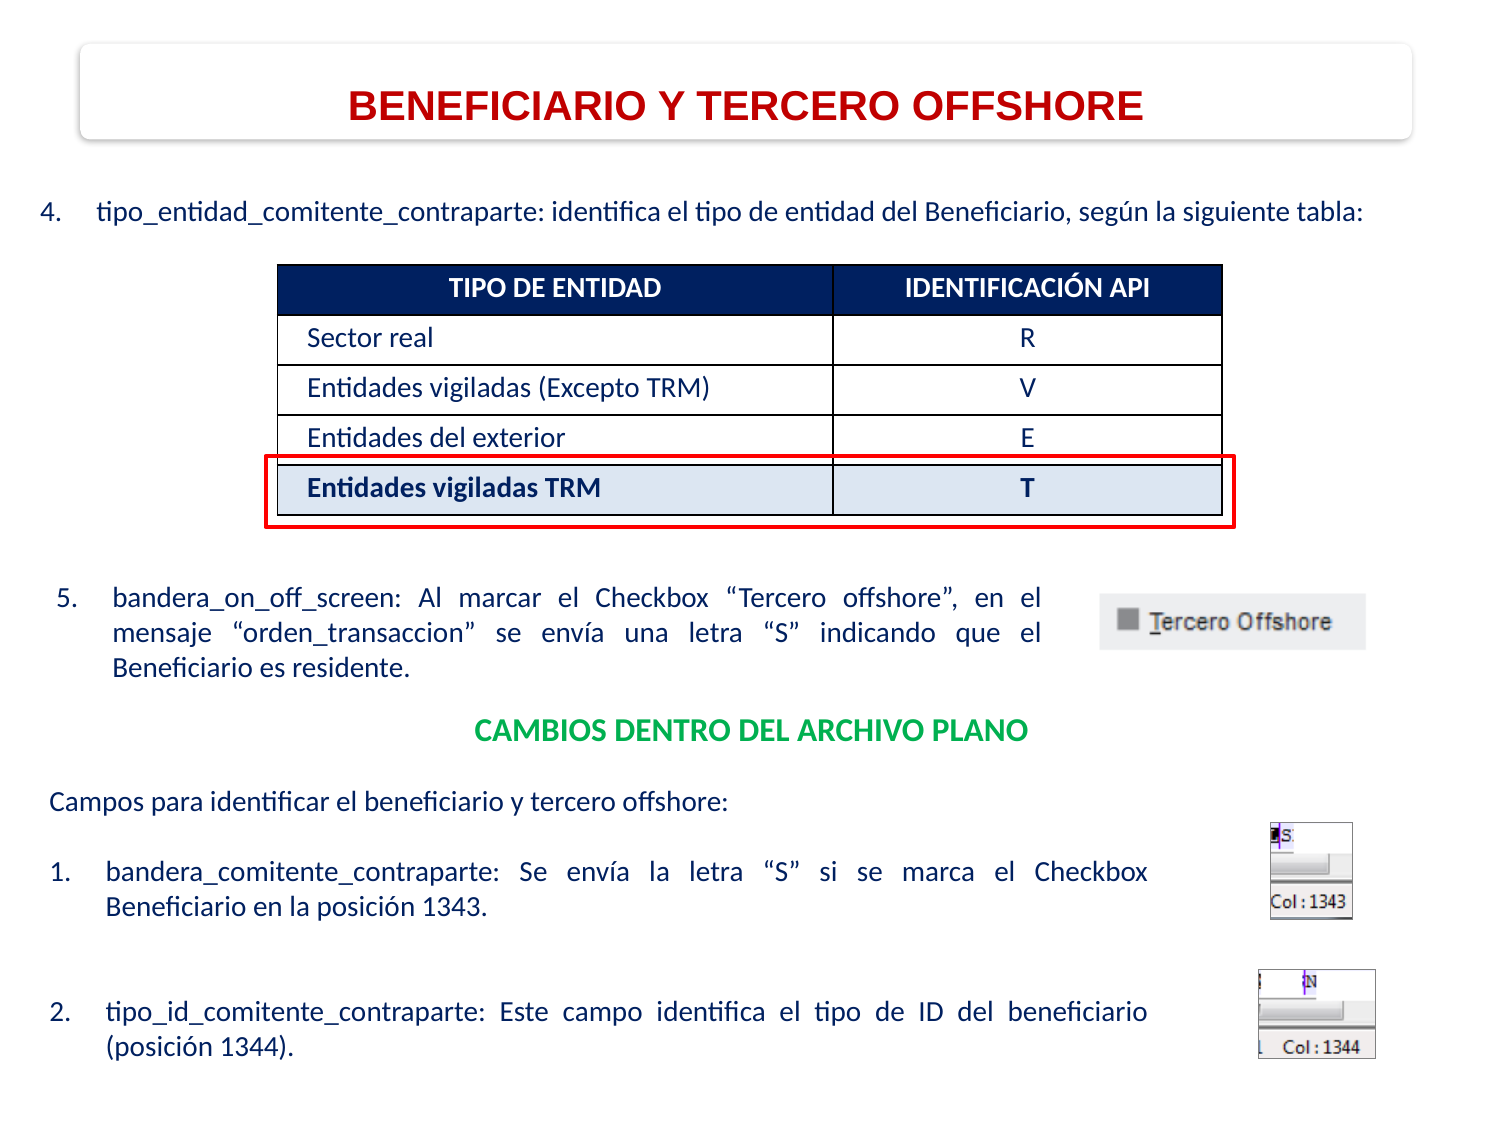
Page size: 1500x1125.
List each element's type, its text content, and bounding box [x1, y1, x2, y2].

text_box tipo_entidad_comitente_contraparte: identifica el tipo de entidad del Beneficiario, según la siguiente tabla: [25, 184, 1449, 584]
table_header IDENTIFICACIÓN API [834, 266, 1221, 314]
table_header TIPO DE ENTIDAD [278, 266, 832, 314]
text_box Campos para identificar el beneficiario y tercero offshore: bandera_comitente_contraparte: Se envía la letra “S” si se marca el Checkbox Beneficiario en la posición 1343. tipo_id_comitente_contraparte: Este campo identifica el tipo de ID del beneficiario (posición 1344). [34, 775, 1164, 1070]
table_cell E [834, 416, 1221, 454]
table_cell Sector real [278, 316, 832, 364]
picture [1092, 585, 1375, 659]
picture [1257, 968, 1377, 1059]
text_box BENEFICIARIO Y TERCERO OFFSHORE [80, 43, 1412, 140]
table_cell Entidades del exterior [278, 416, 832, 454]
table_cell V [834, 366, 1221, 414]
text_box CAMBIOS DENTRO DEL ARCHIVO PLANO [17, 700, 1487, 756]
table_cell Entidades vigiladas (Excepto TRM) [278, 366, 832, 414]
table_cell R [834, 316, 1221, 364]
text_box bandera_on_off_screen: Al marcar el Checkbox “Tercero offshore”, en el mensaje “orden_transaccion” se envía una letra “S” indicando que el Beneficiario es residente. [41, 571, 1058, 691]
picture [1270, 822, 1353, 920]
text_box [264, 454, 1236, 529]
